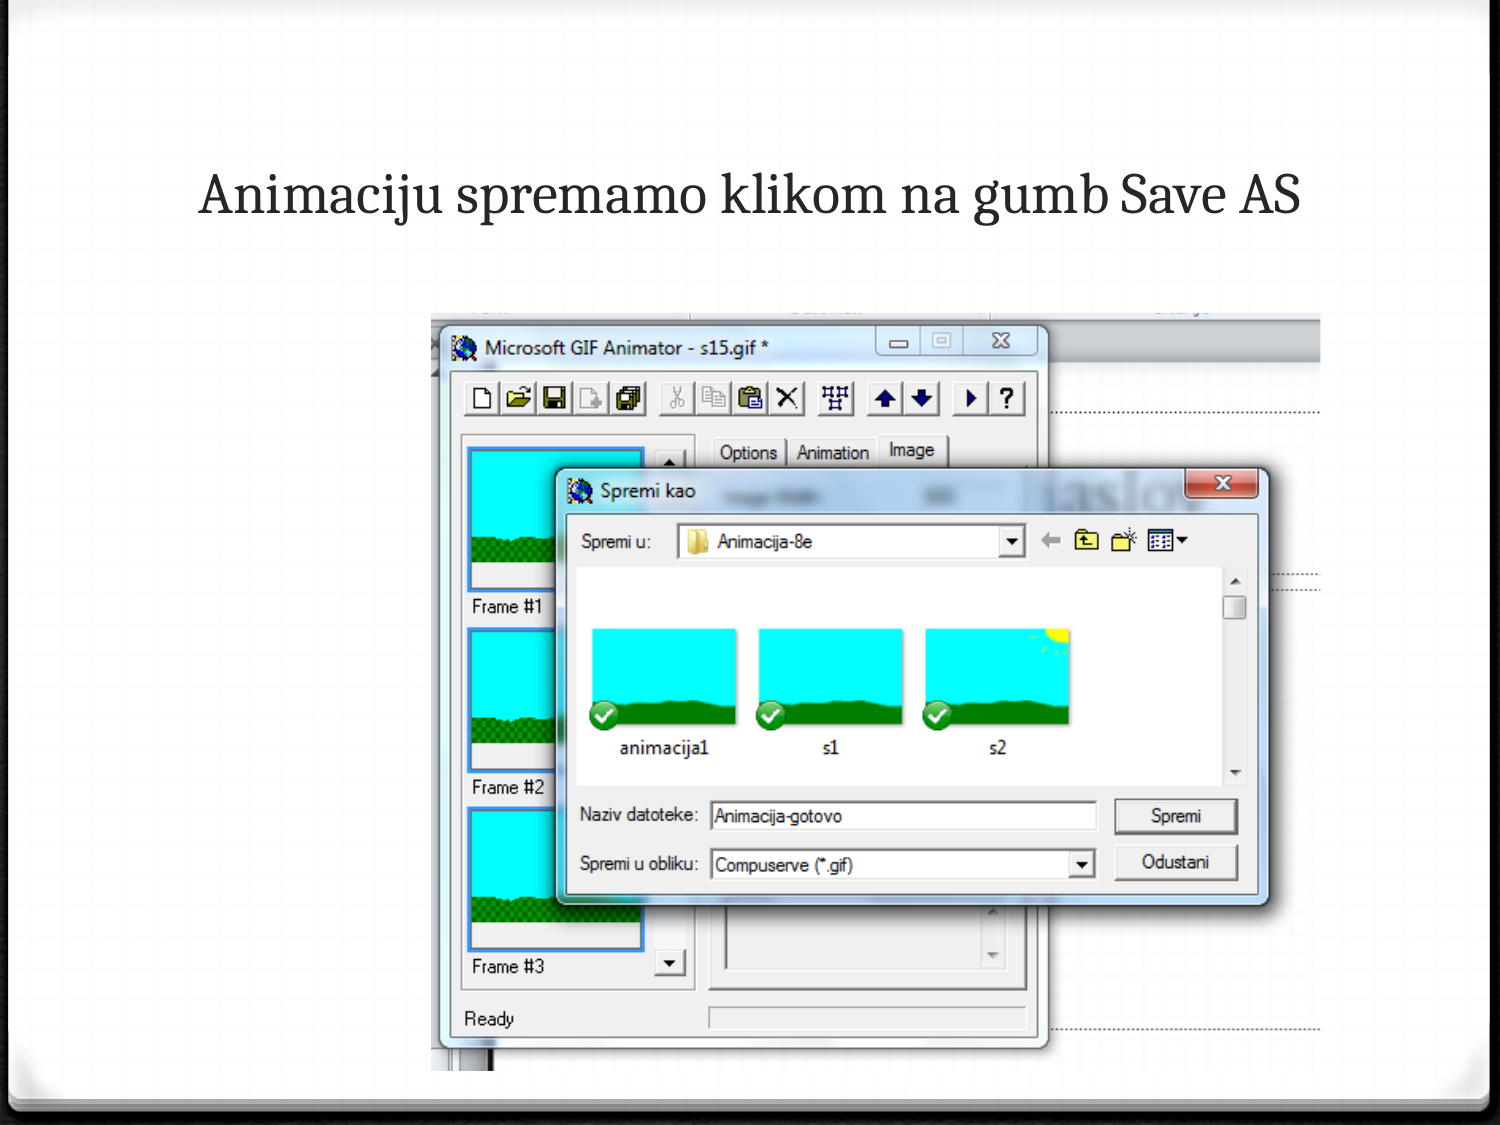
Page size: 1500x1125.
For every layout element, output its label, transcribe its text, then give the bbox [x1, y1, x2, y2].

picture [0, 0, 1500, 1125]
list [430, 312, 1321, 1071]
title Animaciju spremamo klikom na gumb Save AS [90, 71, 1410, 309]
